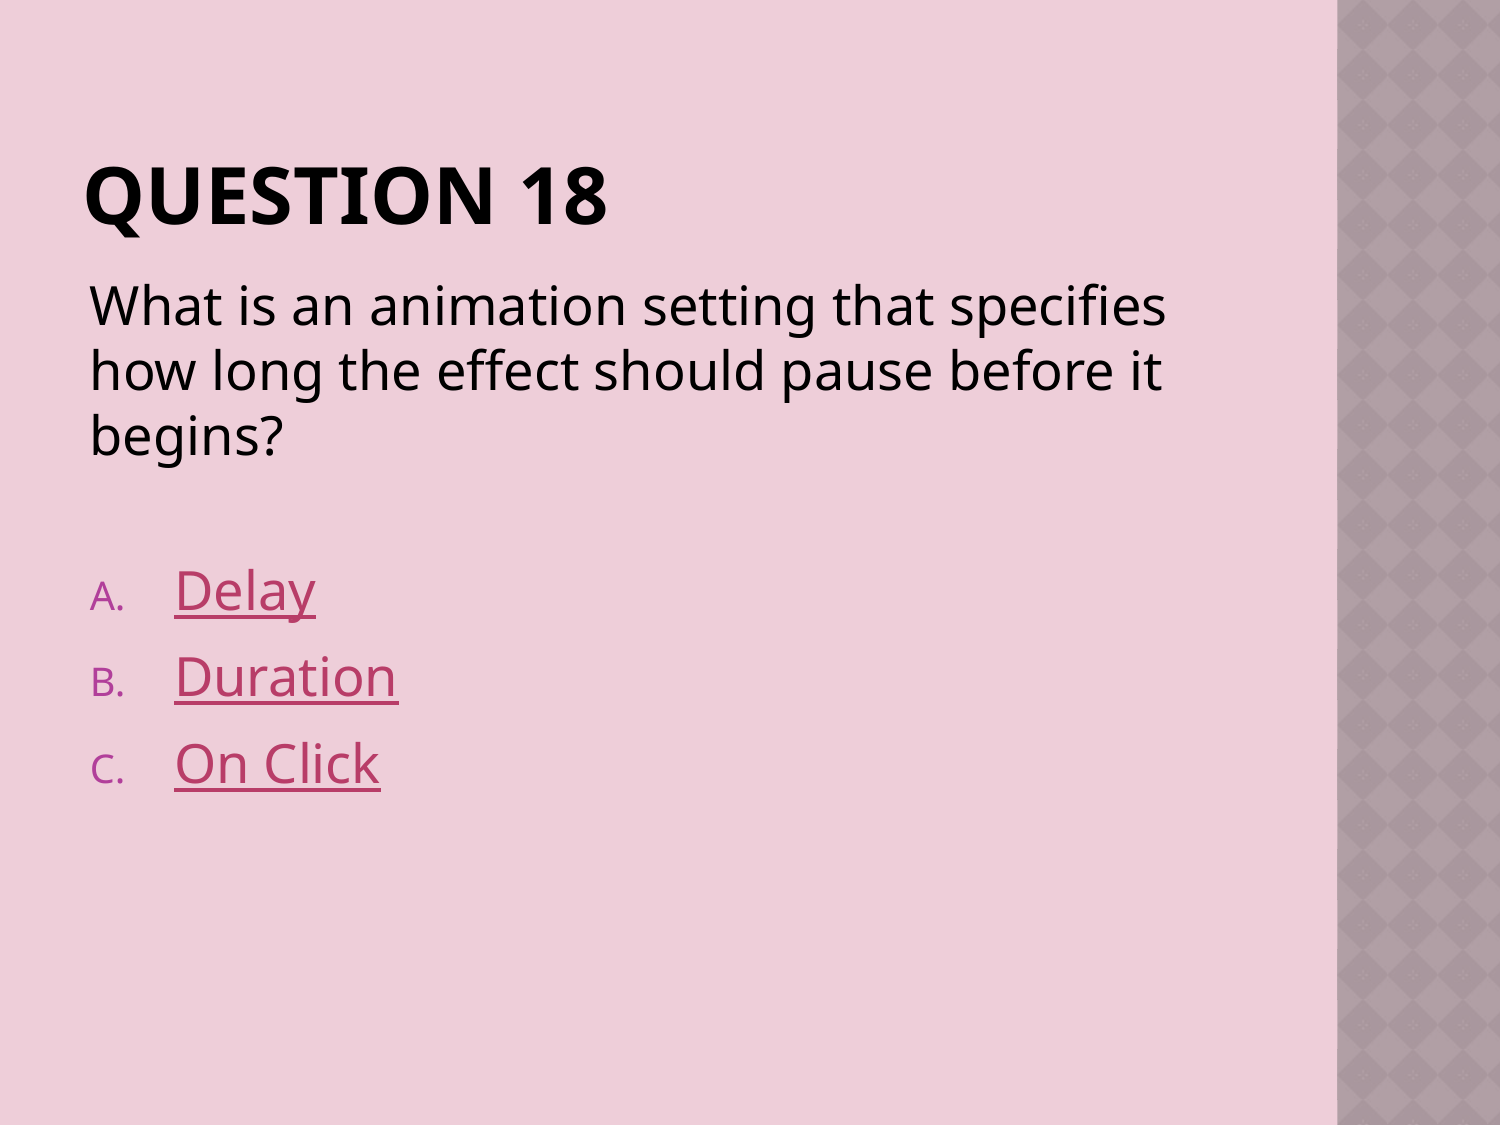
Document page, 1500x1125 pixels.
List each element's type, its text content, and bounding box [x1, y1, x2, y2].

title Question 18 [75, 52, 1263, 240]
list What is an animation setting that specifies how long the effect should pause before it begins? Delay Duration On Click [75, 264, 1263, 1059]
